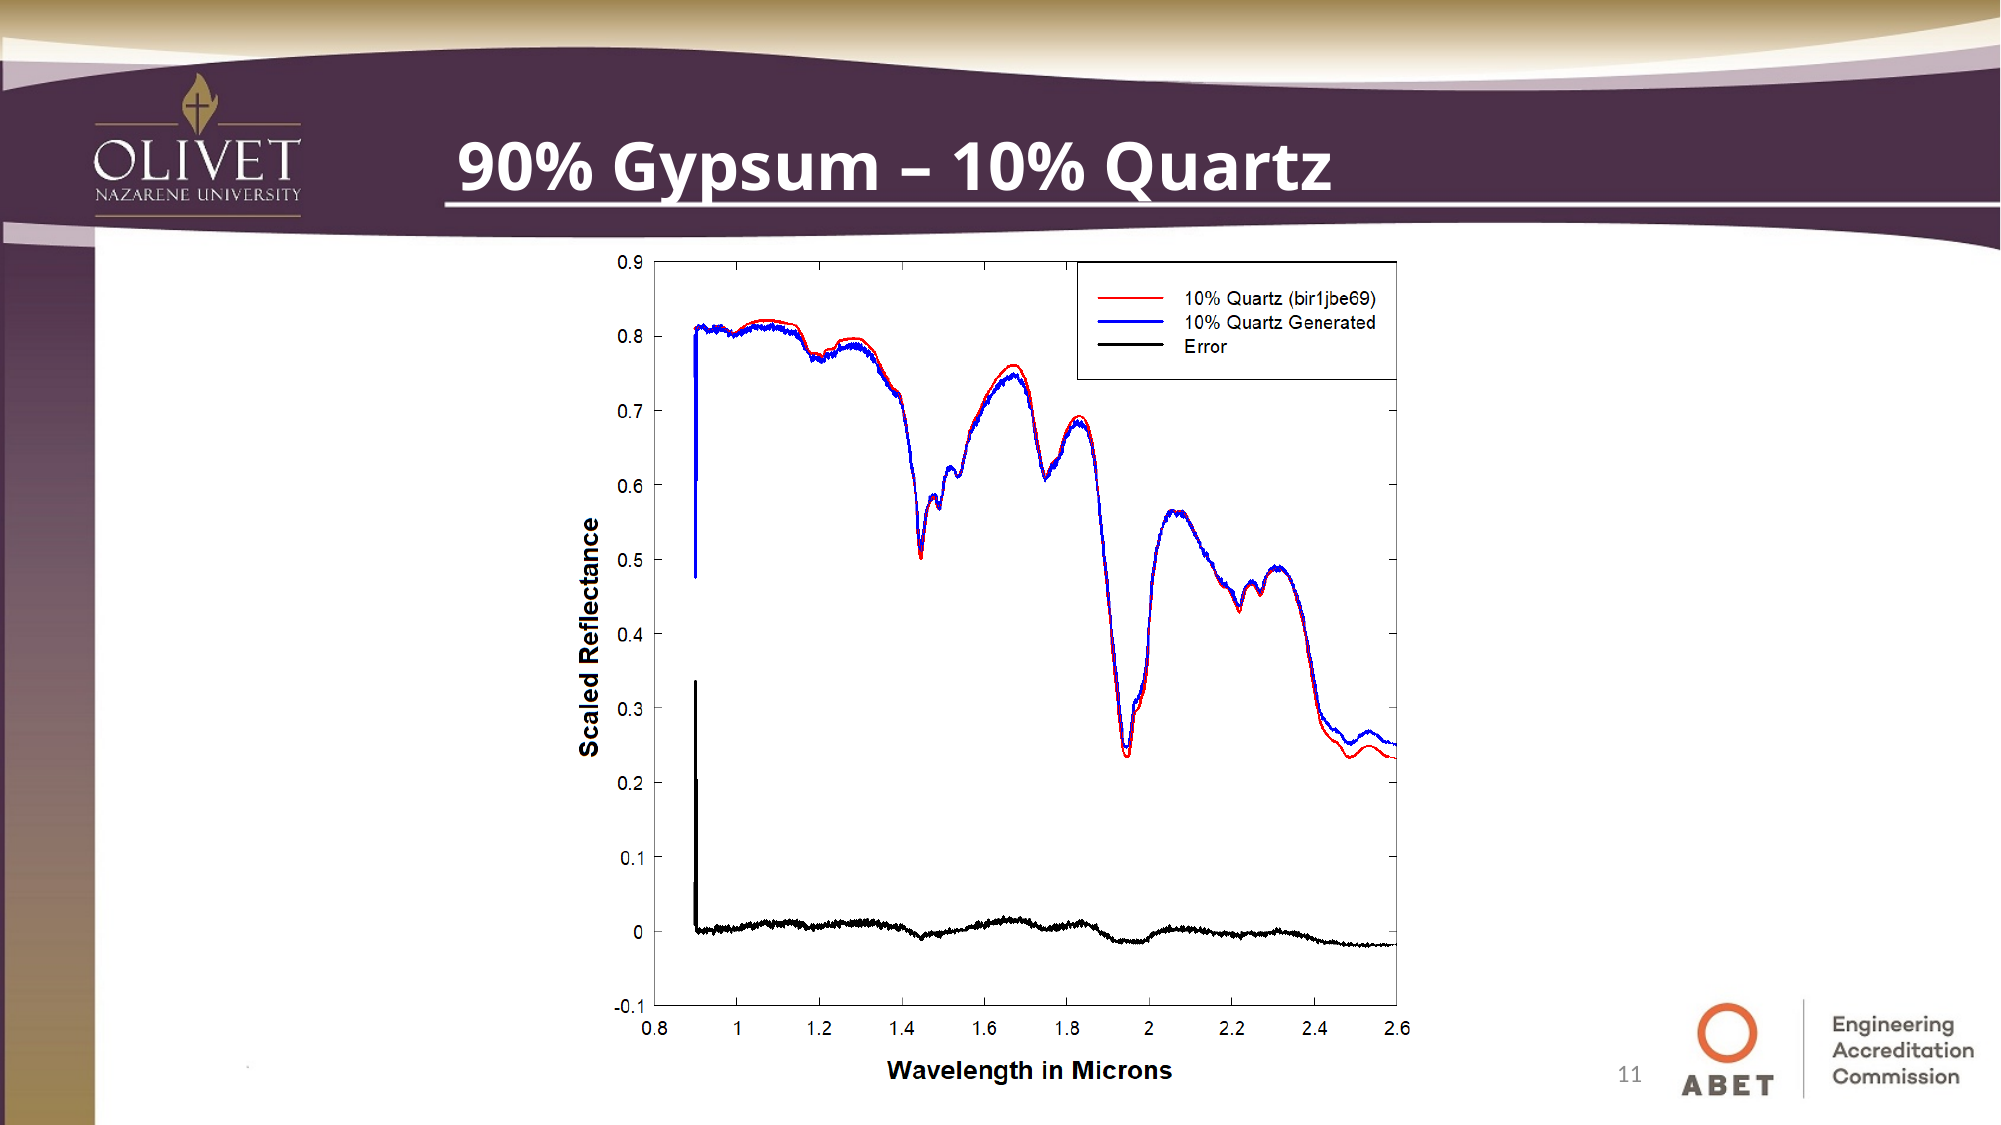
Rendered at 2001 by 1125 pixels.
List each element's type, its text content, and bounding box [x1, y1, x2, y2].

title 90% Gypsum – 10% Quartz [442, 59, 1863, 278]
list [564, 245, 1436, 1103]
picture [0, 0, 2001, 1125]
slide_number 11 [1436, 1042, 1658, 1103]
